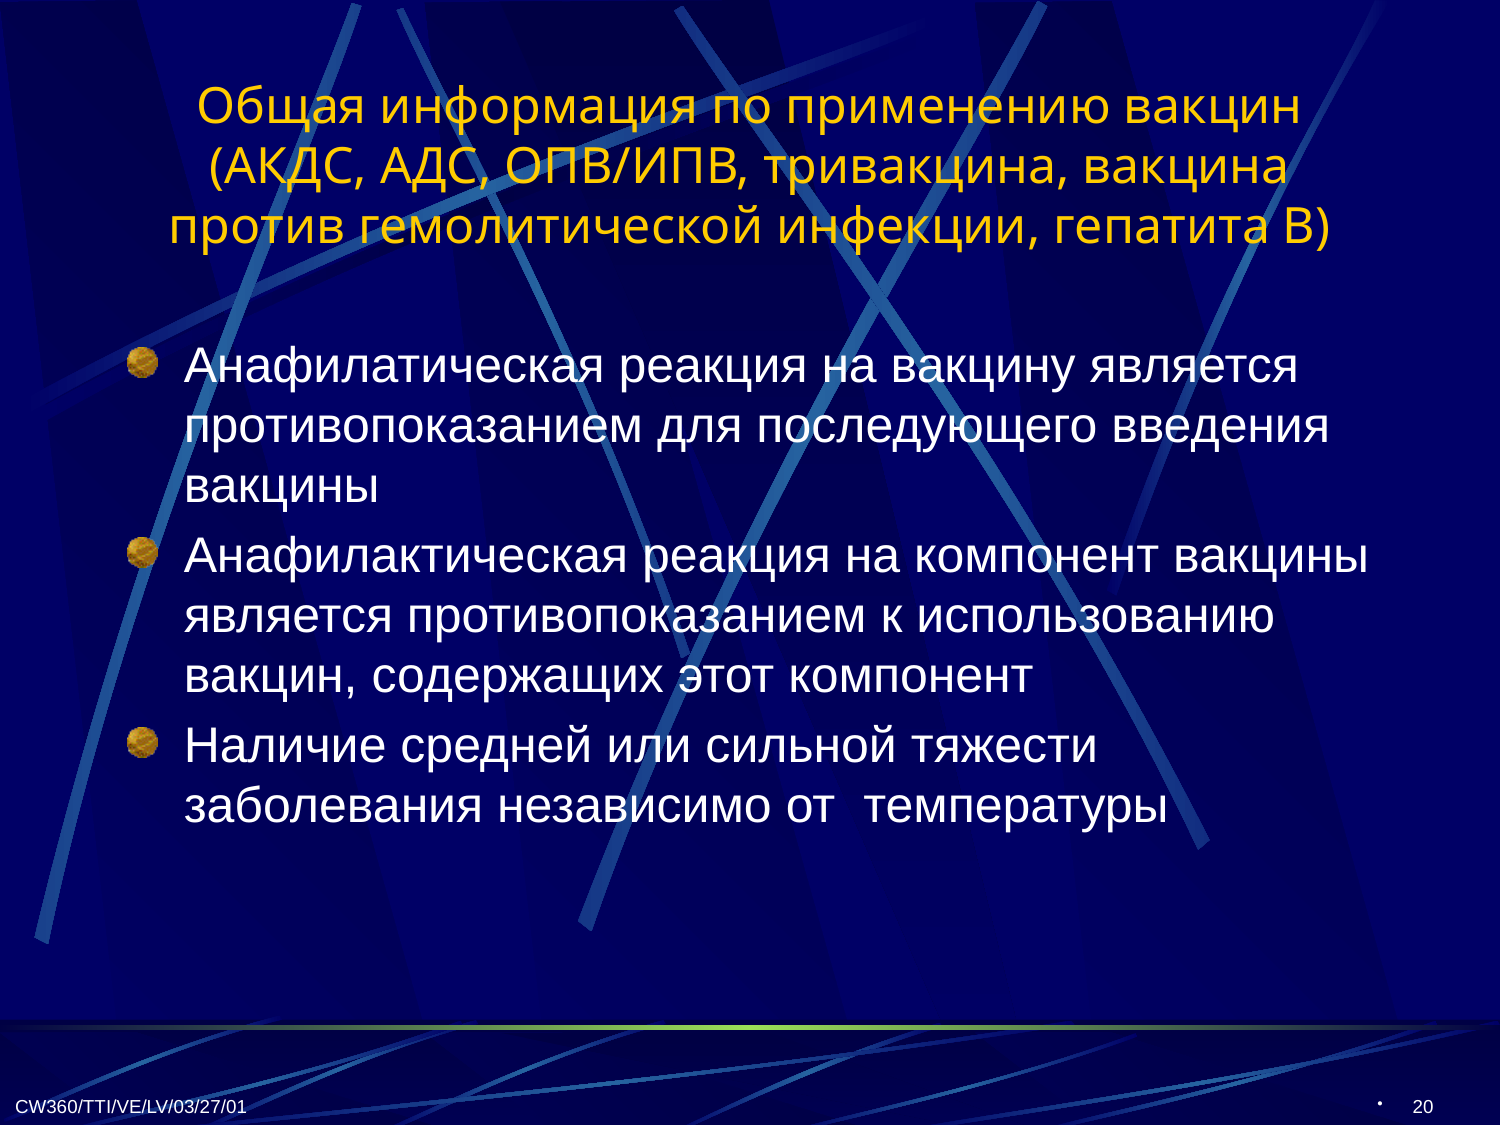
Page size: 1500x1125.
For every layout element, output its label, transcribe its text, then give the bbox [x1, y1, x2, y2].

footer CW360/TTI/VE/LV/03/27/01 [0, 1074, 401, 1125]
picture [127, 727, 158, 758]
picture [127, 537, 158, 568]
title Общая информация по применению вакцин (АКДС, АДС, ОПВ/ИПВ, тривакцина, вакцина против гемолитической инфекции, гепатита B) [112, 36, 1388, 324]
list Анафилатическая реакция на вакцину является противопоказанием для последующего введения вакцины Анафилактическая реакция на компонент вакцины является противопоказанием к использованию вакцин, содержащих этот компонент Наличие средней или сильной тяжести заболевания независимо от температуры [112, 324, 1388, 1001]
picture [127, 347, 158, 378]
